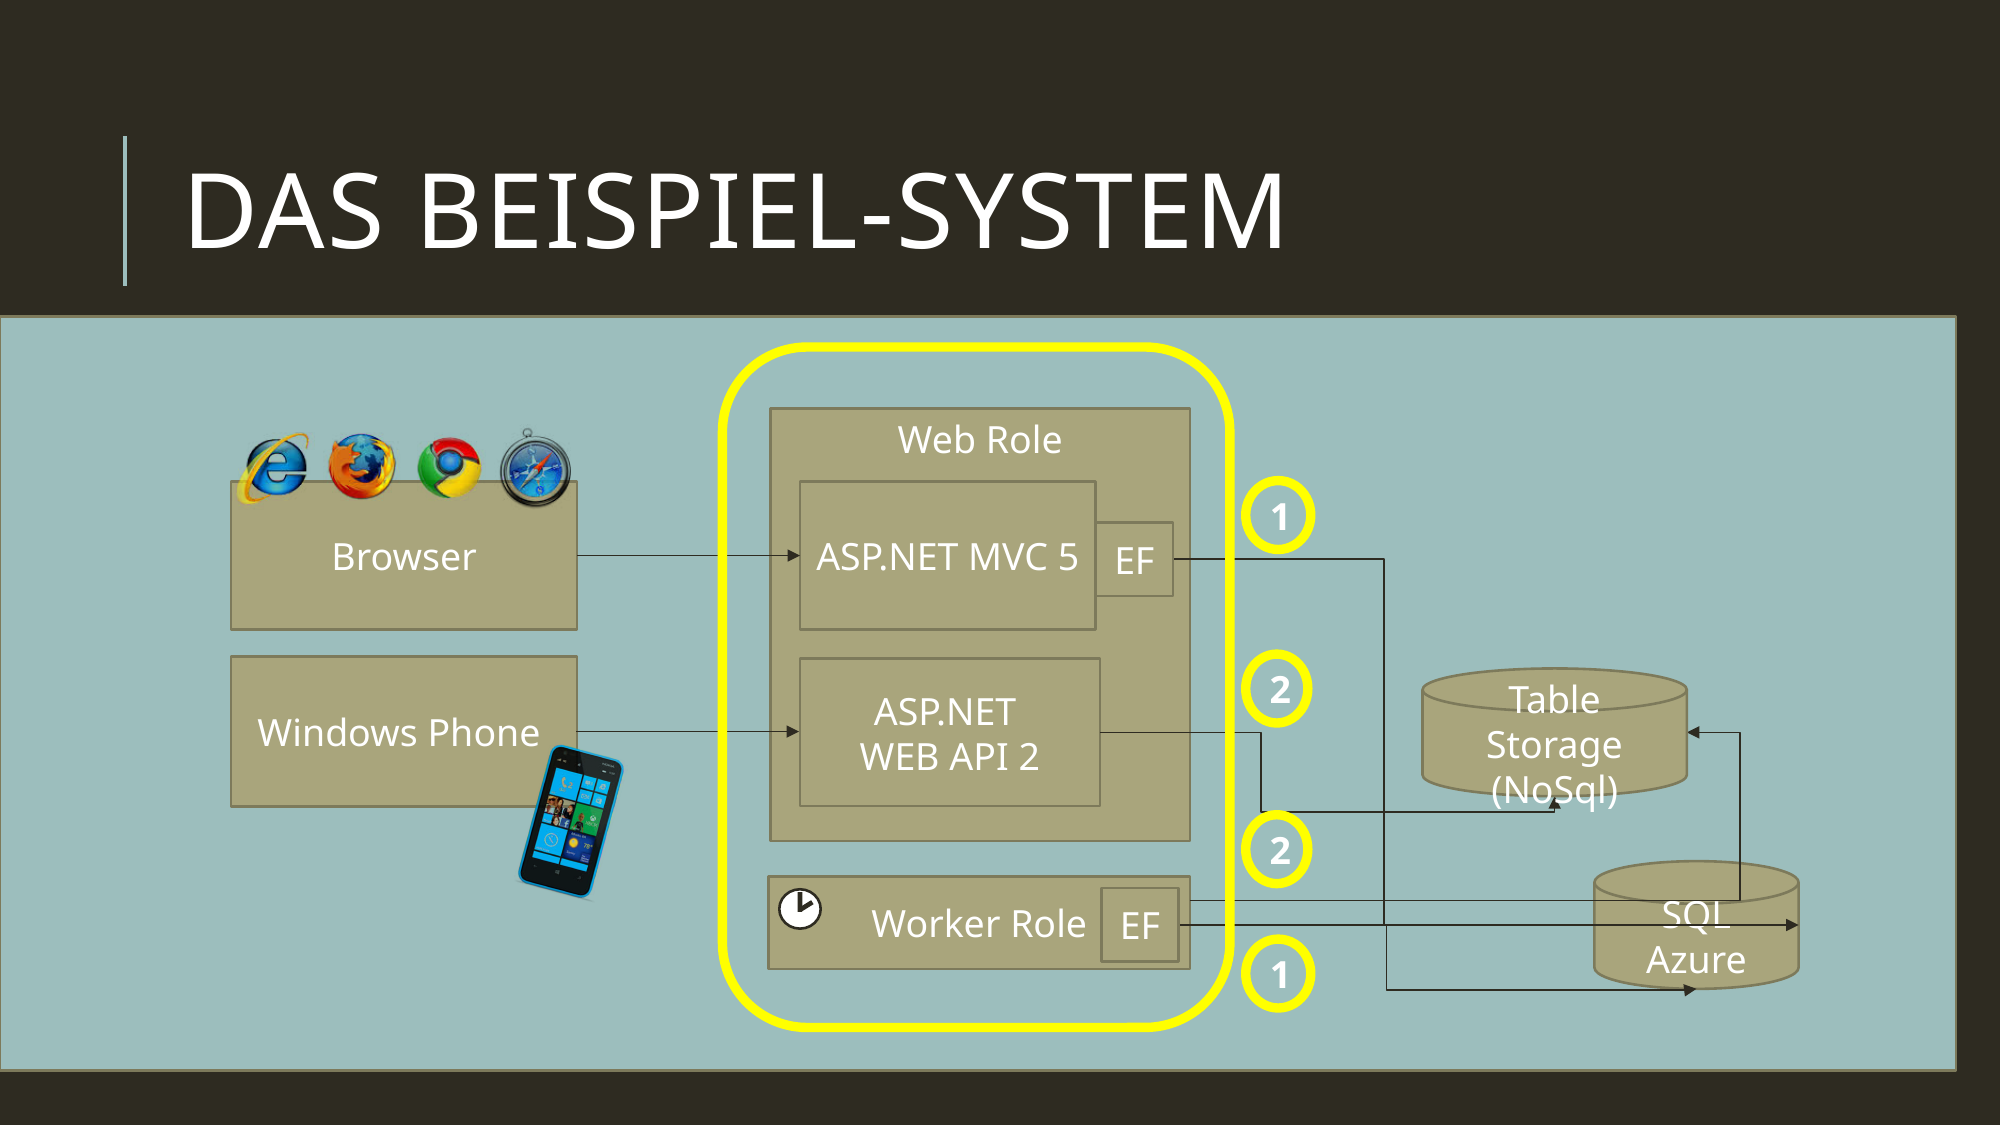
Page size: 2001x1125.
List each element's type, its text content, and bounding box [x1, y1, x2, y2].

title Das beispiel-System [168, 96, 1763, 315]
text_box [1189, 796, 1555, 901]
text_box SQL Azure [1593, 931, 1800, 991]
text_box Browser [230, 555, 578, 631]
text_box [779, 889, 821, 929]
text_box [721, 345, 1232, 1029]
picture [495, 736, 650, 908]
text_box [0, 315, 1957, 1072]
picture [221, 389, 588, 547]
text_box 1 [1244, 937, 1313, 1010]
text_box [1172, 558, 1799, 926]
text_box 1 [1244, 479, 1313, 551]
text_box Windows Phone [230, 655, 578, 808]
